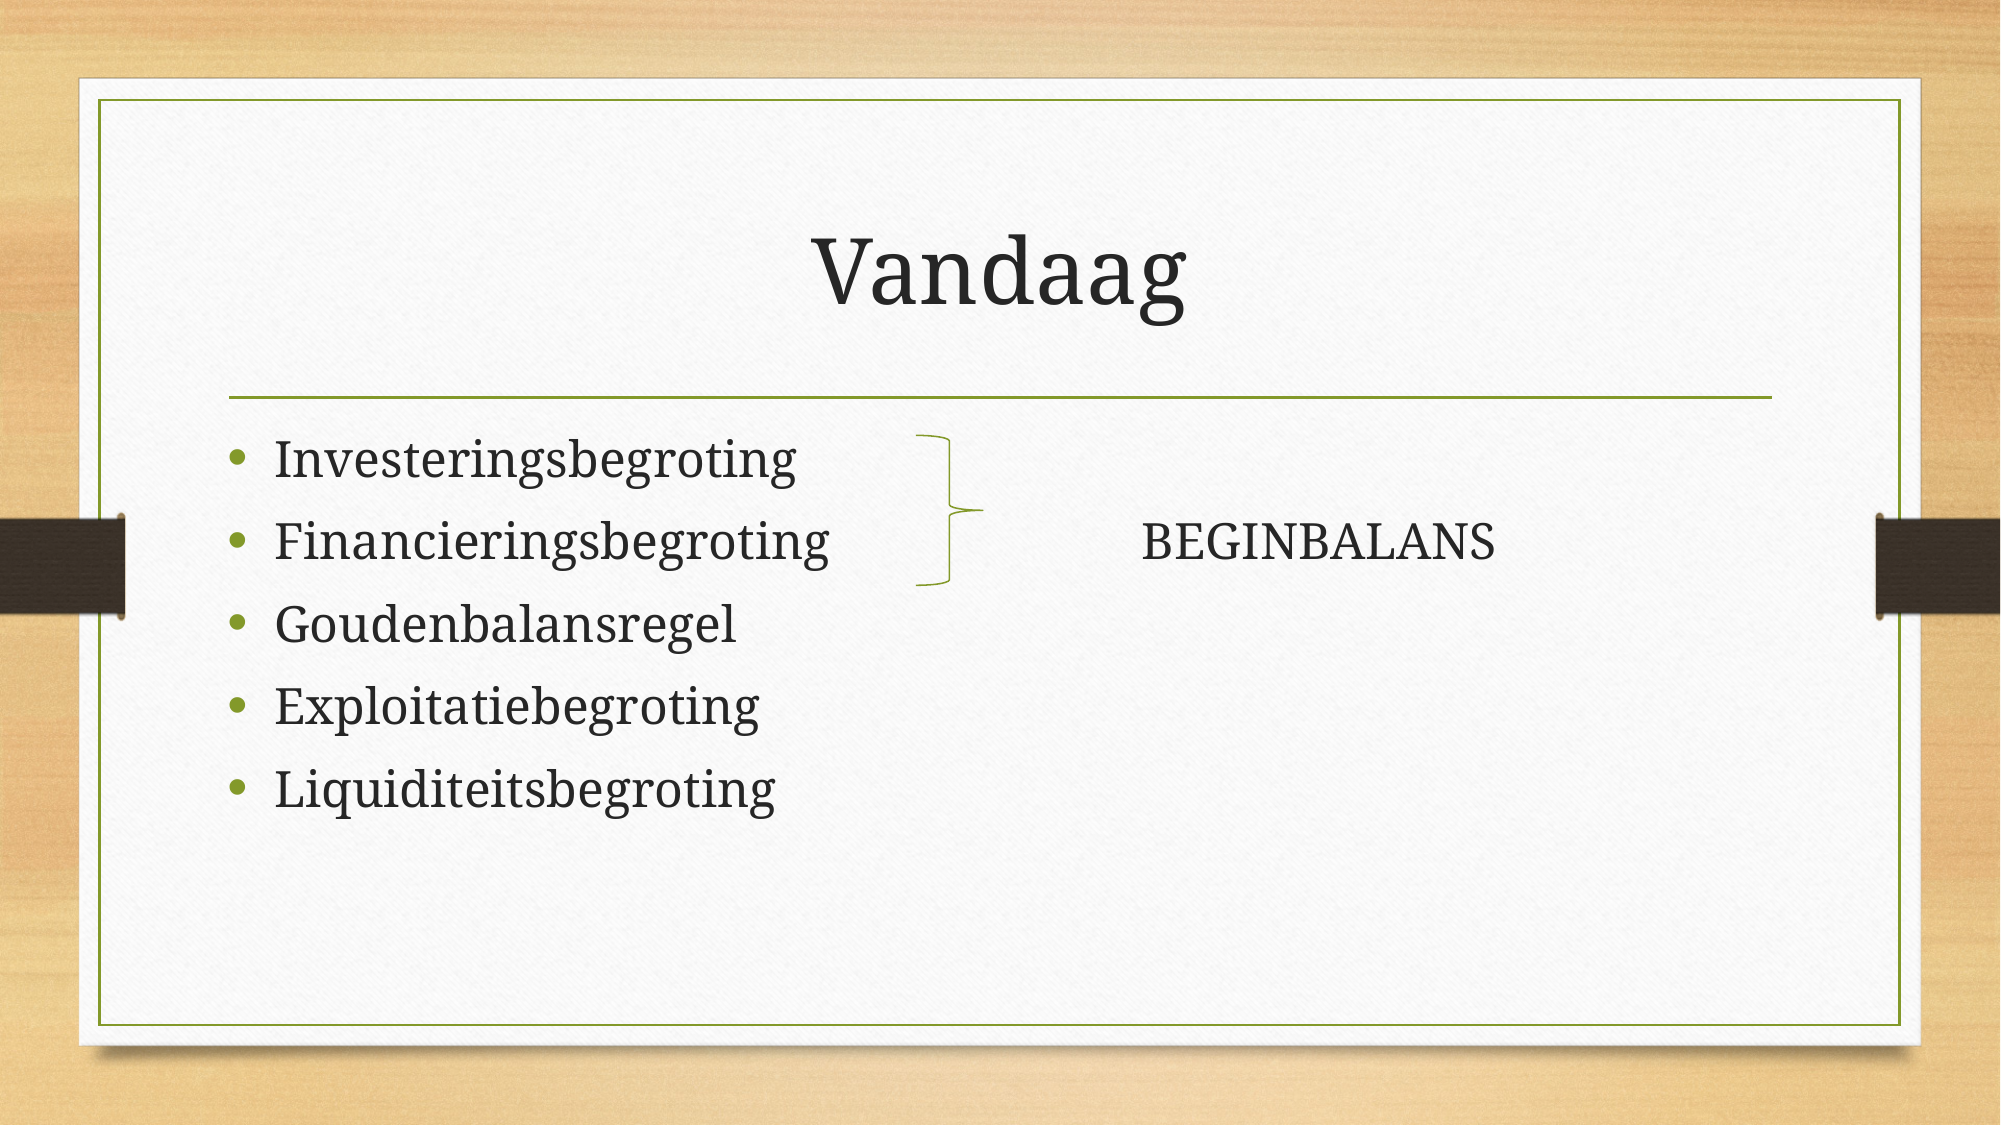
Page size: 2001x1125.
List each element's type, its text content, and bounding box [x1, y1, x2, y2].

text_box [915, 434, 984, 587]
list Investeringsbegroting Financieringsbegroting BEGINBALANS Goudenbalansregel Exploitatiebegroting Liquiditeitsbegroting [212, 419, 1788, 964]
picture [0, 0, 2001, 1125]
title Vandaag [212, 161, 1788, 375]
